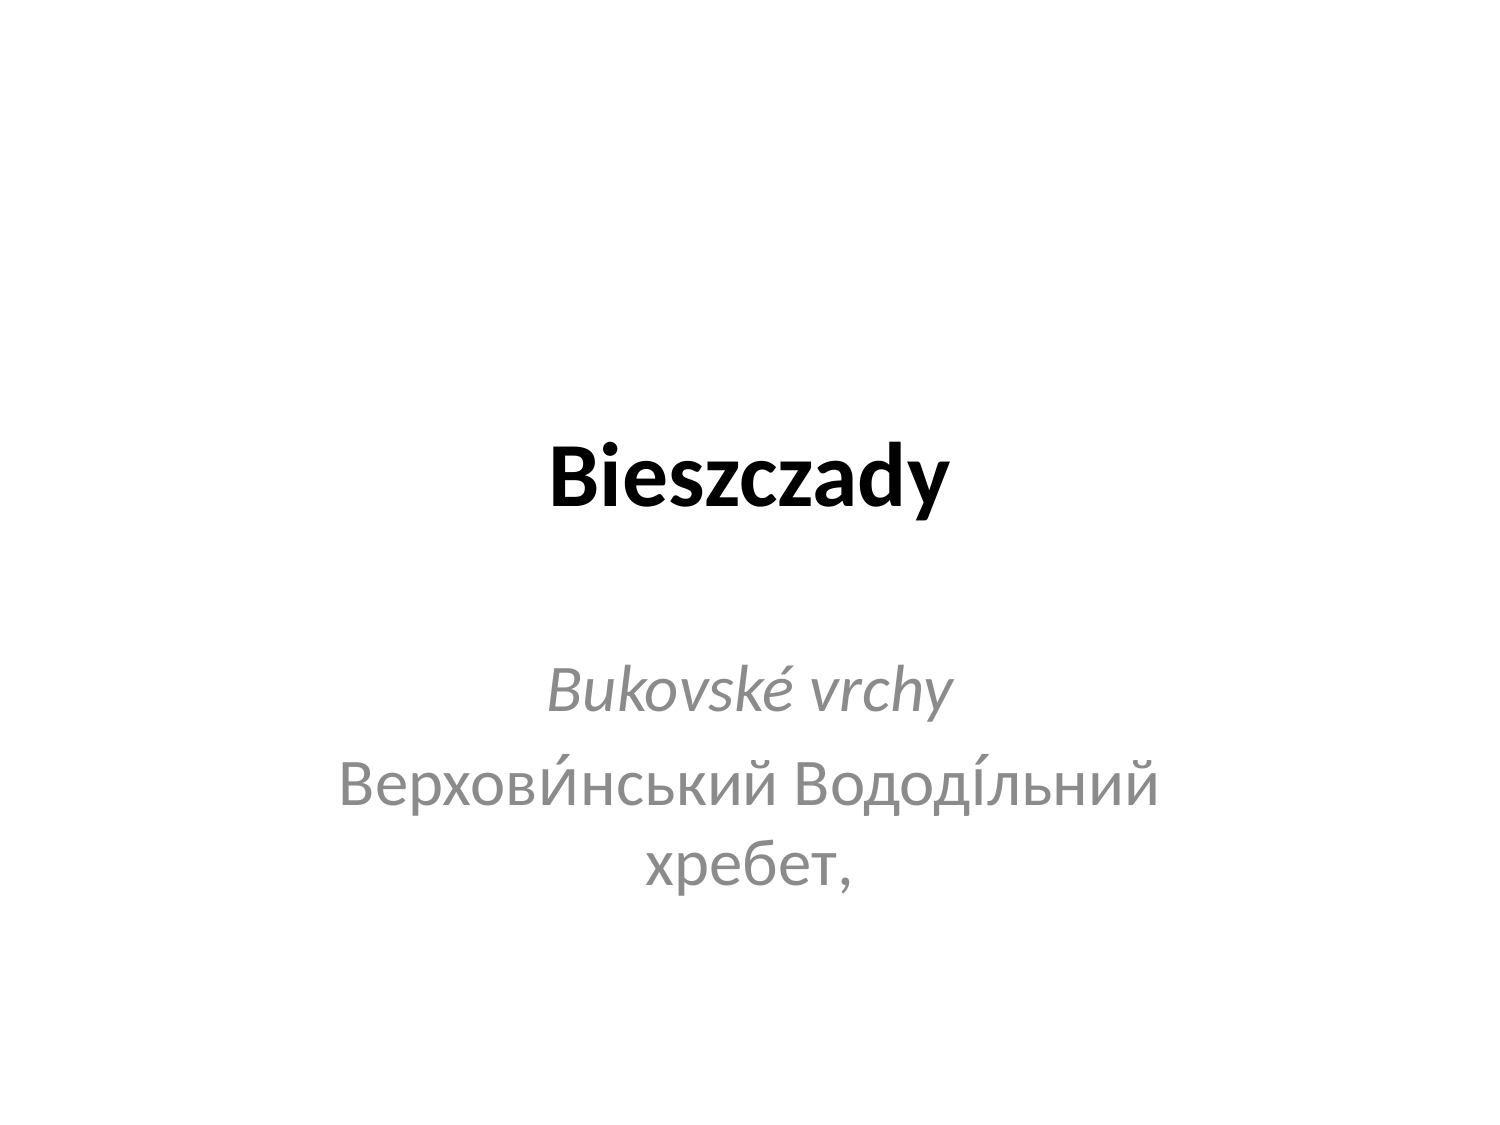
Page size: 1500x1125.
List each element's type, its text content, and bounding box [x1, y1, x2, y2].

subtitle Bukovské vrchy Верхови́нський Вододі́льний хребет, [225, 637, 1275, 925]
title Bieszczady [112, 349, 1388, 591]
